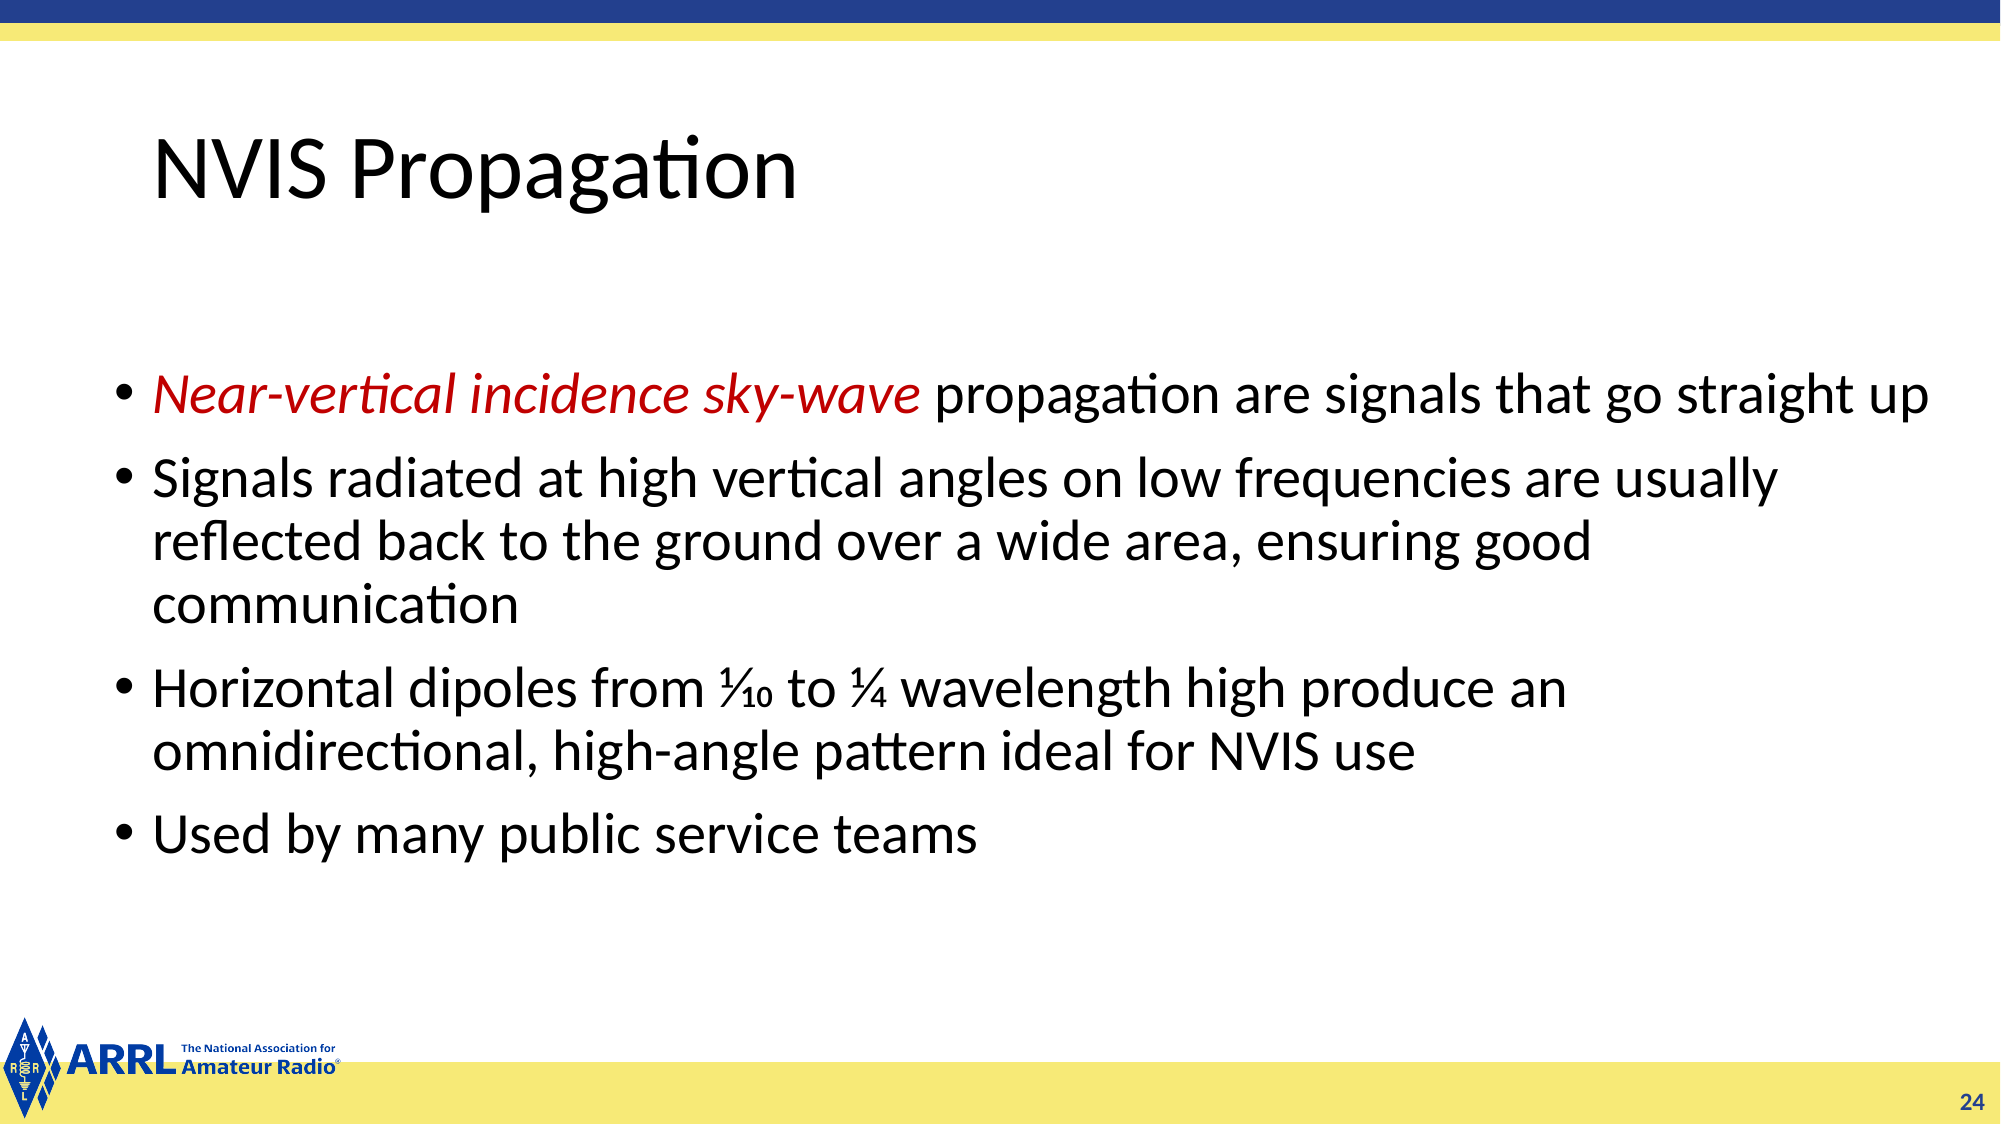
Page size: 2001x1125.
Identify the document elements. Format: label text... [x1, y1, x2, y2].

title NVIS Propagation [137, 59, 1863, 278]
list Near-vertical incidence sky-wave propagation are signals that go straight up Signals radiated at high vertical angles on low frequencies are usually reflected back to the ground over a wide area, ensuring good communication Horizontal dipoles from 1⁄10 to 1⁄4 wavelength high produce an omnidirectional, high-angle pattern ideal for NVIS use Used by many public service teams [99, 355, 1954, 1075]
picture [1, 1015, 342, 1121]
